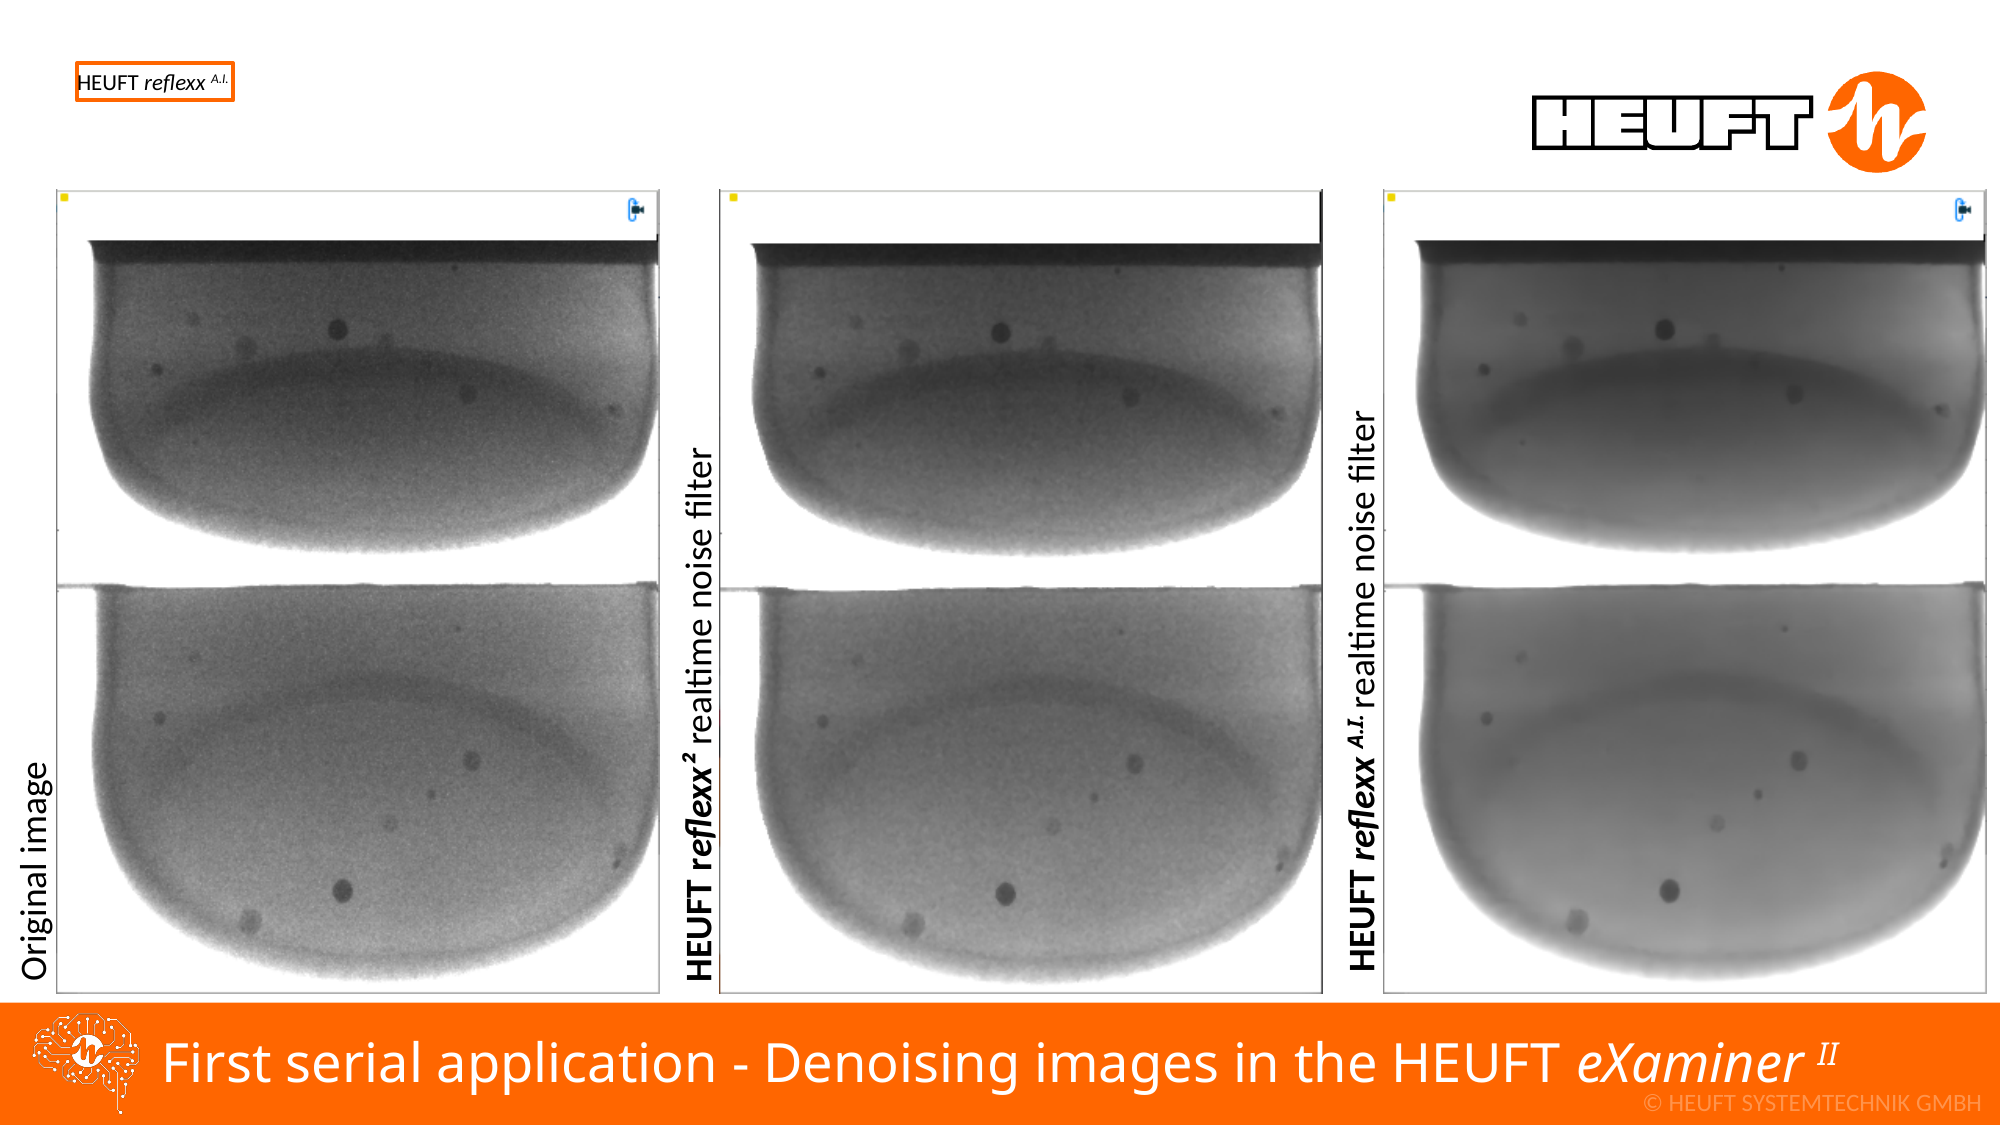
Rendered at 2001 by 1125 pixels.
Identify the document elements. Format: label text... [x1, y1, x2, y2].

picture [719, 189, 1987, 1002]
picture [1532, 71, 1927, 173]
text_box HEUFT reflexx² realtime noise filter [666, 432, 727, 997]
text_box Original image [1, 746, 61, 997]
text_box HEUFT reflexx A.I. realtime noise filter [1329, 395, 1383, 987]
list HEUFT reflexx A.I. [75, 61, 235, 102]
picture [56, 189, 660, 994]
list First serial application - Denoising images in the HEUFT eXaminer II [0, 1002, 2000, 1125]
picture [30, 1012, 141, 1116]
